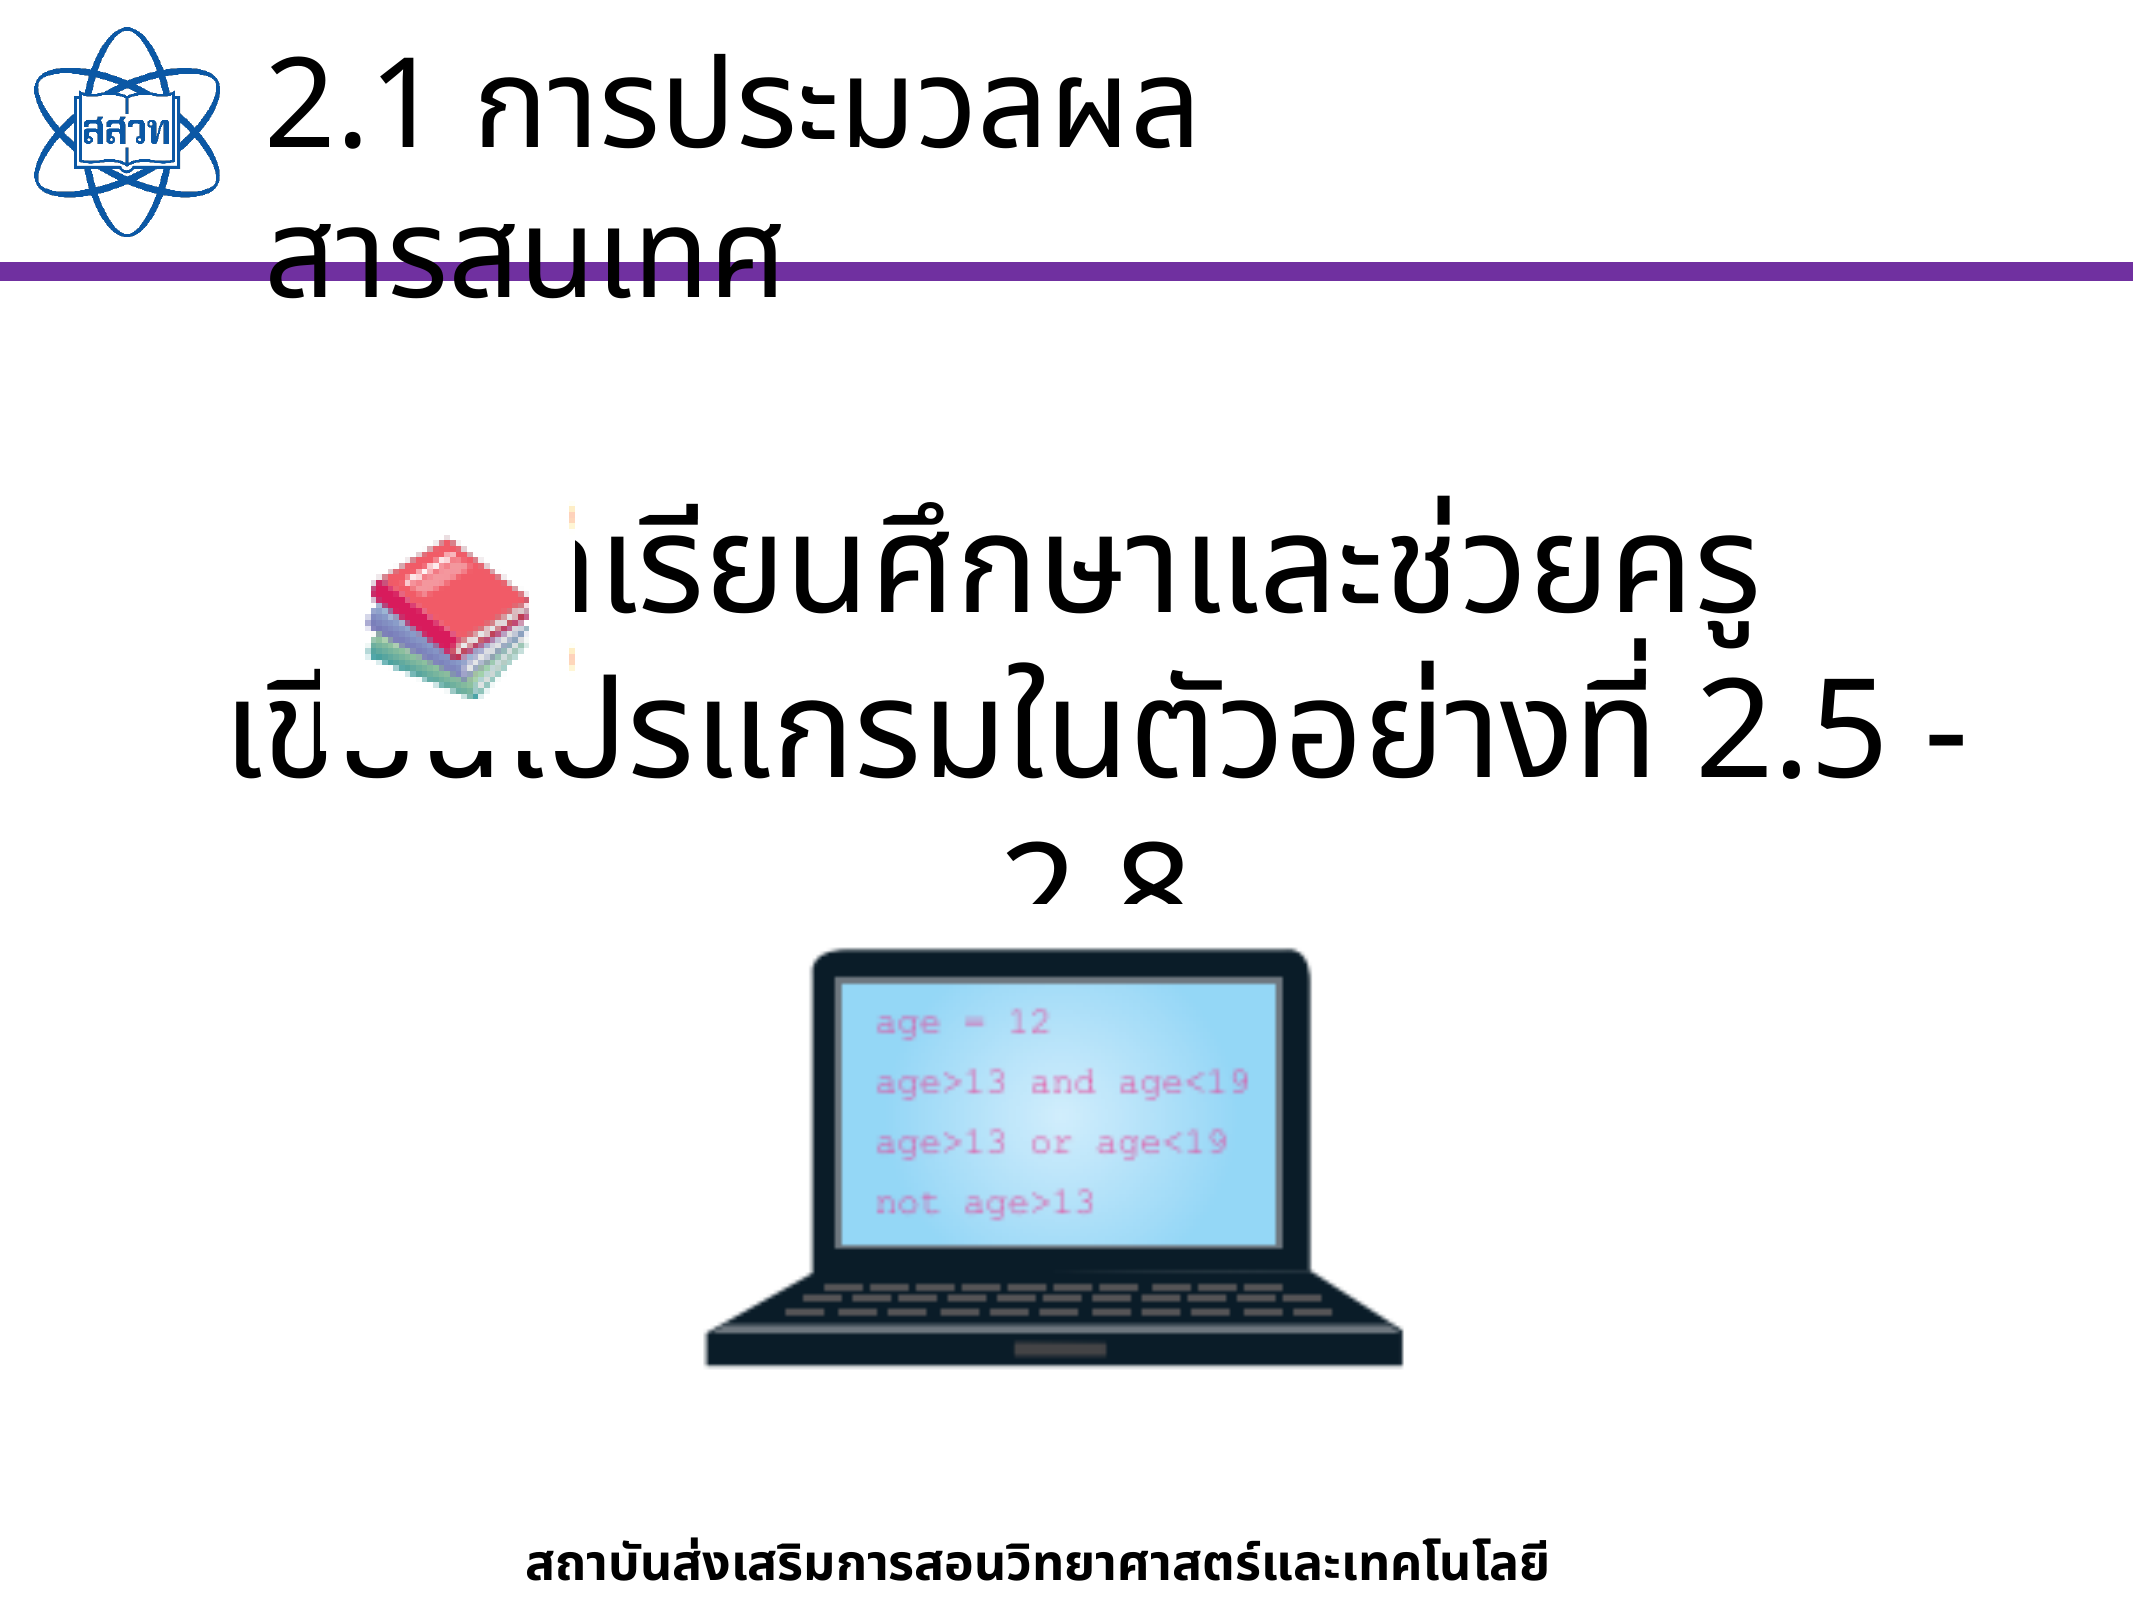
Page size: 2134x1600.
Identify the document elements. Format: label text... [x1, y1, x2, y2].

text_box 2.1 การประมวลผลสารสนเทศ [256, 88, 1347, 257]
picture [702, 904, 1419, 1384]
picture [33, 27, 220, 237]
picture [319, 501, 575, 751]
text_box นักเรียนศึกษาและช่วยครู เขียนโปรแกรมในตัวอย่างที่ 2.5 - 2.8 [163, 546, 2030, 897]
text_box สถาบันส่งเสริมการสอนวิทยาศาสตร์และเทคโนโลยี [74, 1522, 2002, 1589]
